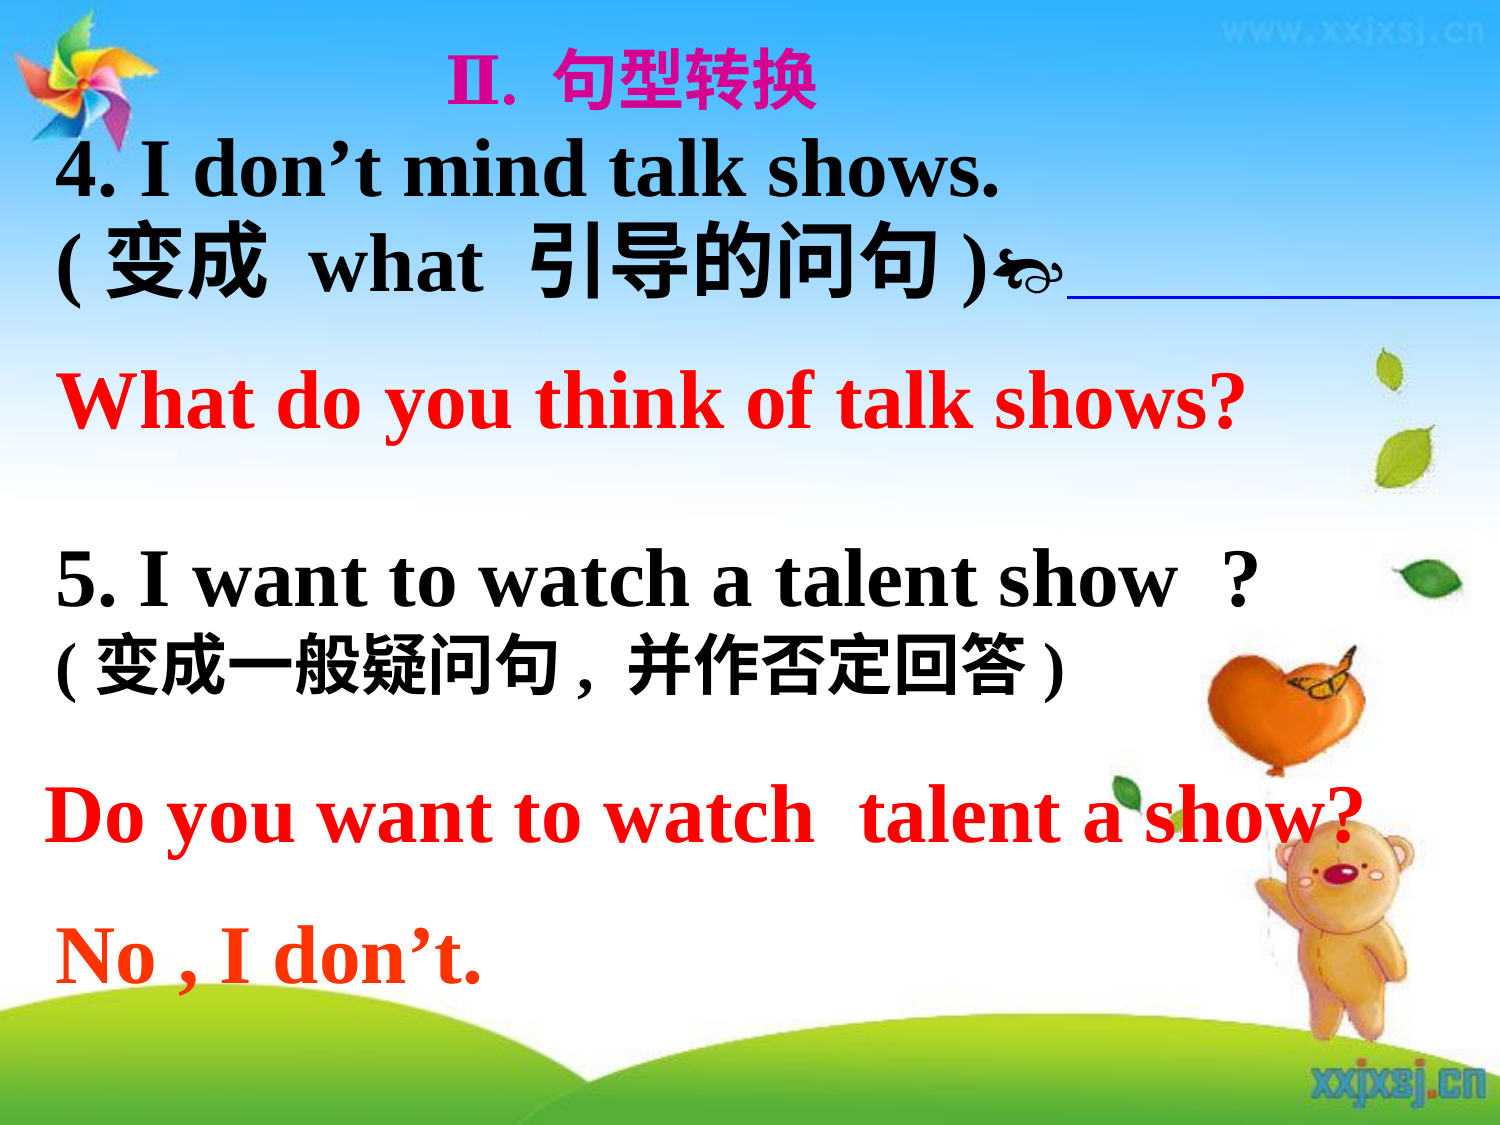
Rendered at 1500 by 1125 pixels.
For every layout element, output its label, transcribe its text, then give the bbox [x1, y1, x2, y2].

text_box Ⅱ. 句型转换 [430, 30, 998, 126]
text_box Do you want to watch talent a show? [29, 751, 1424, 867]
text_box No , I don’t. [41, 893, 561, 1008]
text_box 5. I want to watch a talent show ? (变成一般疑问句, 并作否定回答) [41, 515, 1306, 711]
text_box 4. I don’t mind talk shows. (变成 what 引导的问句) [41, 113, 1392, 341]
picture [0, 0, 1500, 1125]
text_box What do you think of talk shows? [41, 338, 1329, 453]
